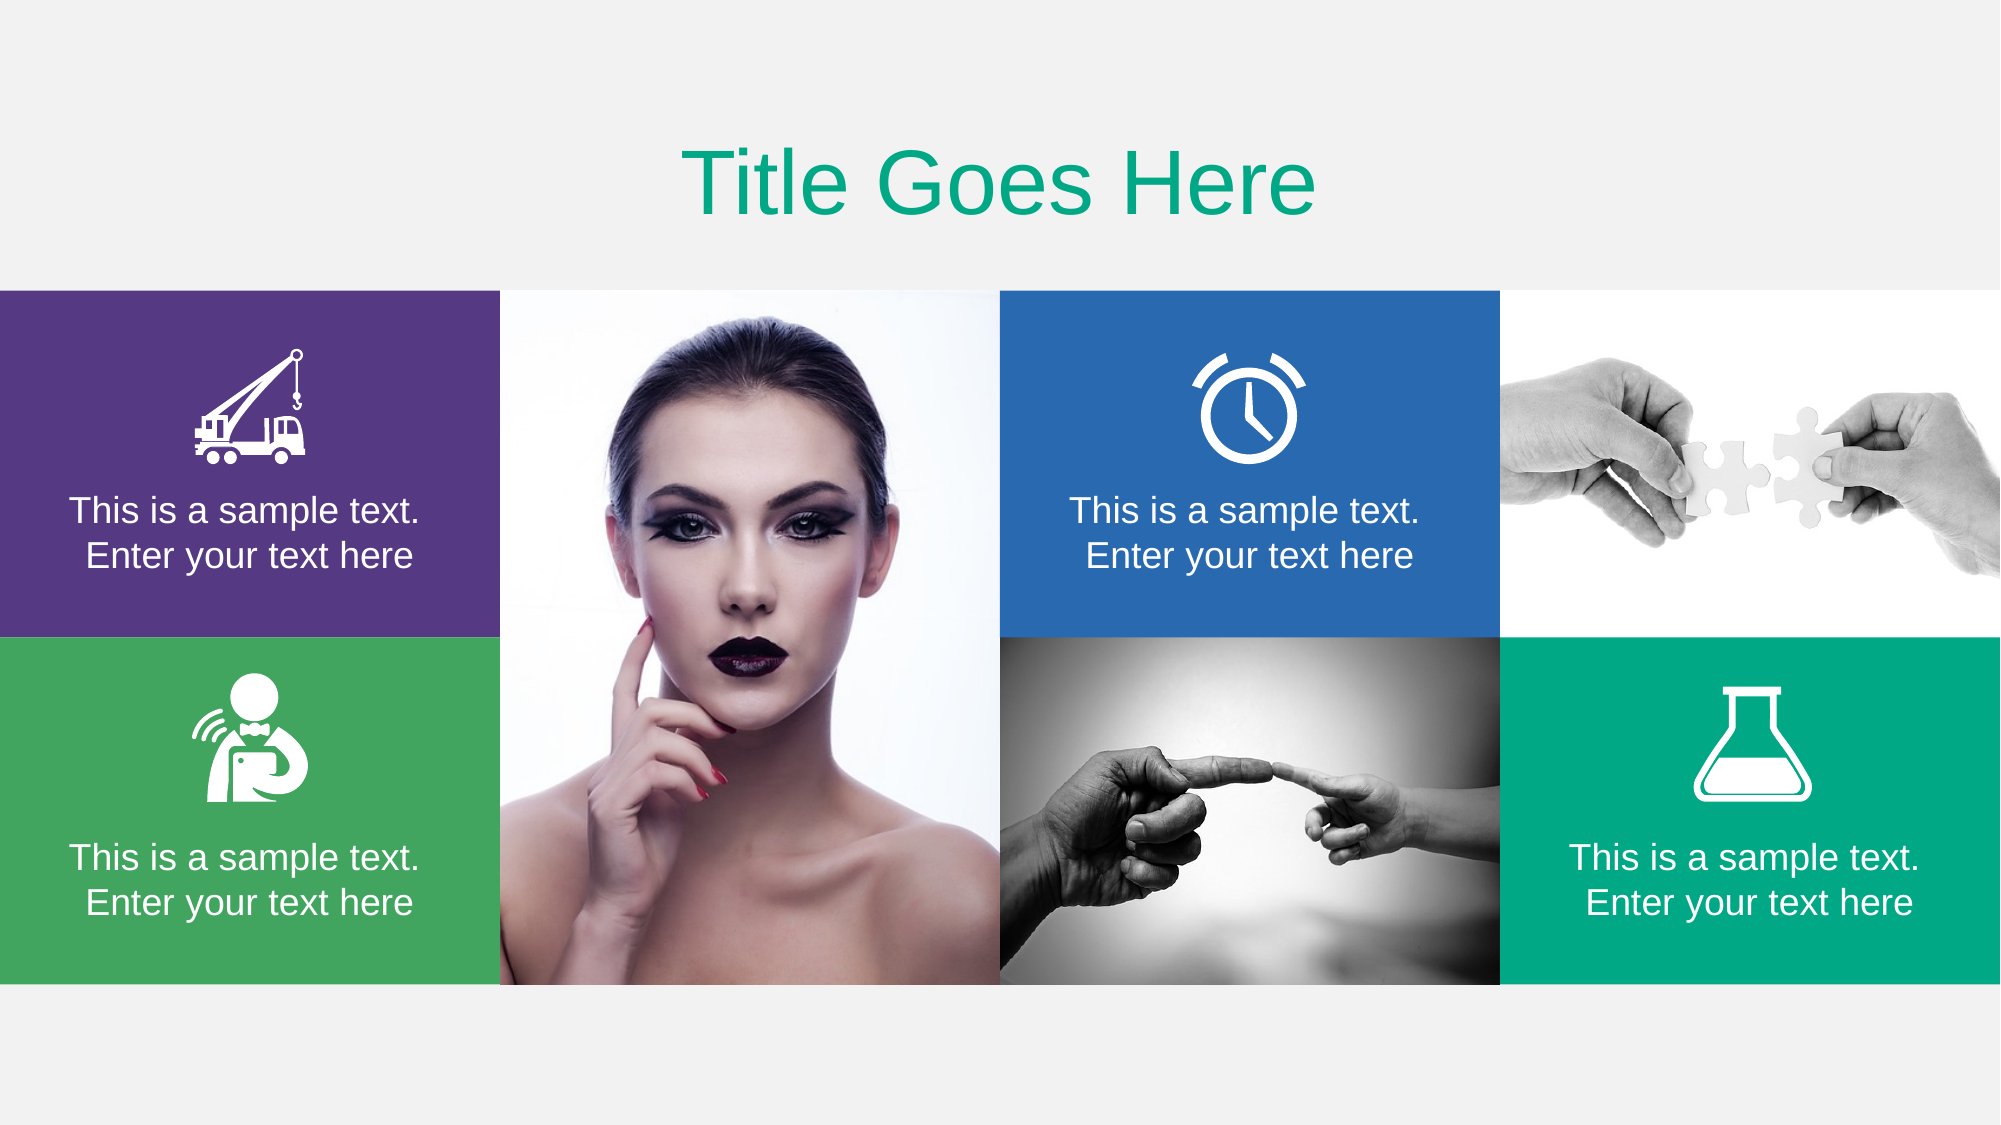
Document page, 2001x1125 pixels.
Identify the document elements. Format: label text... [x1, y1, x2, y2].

text_box [1200, 367, 1298, 465]
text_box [194, 348, 306, 465]
text_box [1191, 352, 1229, 389]
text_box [191, 673, 308, 802]
text_box This is a sample text. Enter your text here [0, 290, 499, 636]
text_box Title Goes Here [611, 115, 1389, 240]
text_box [1269, 352, 1307, 389]
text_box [1693, 686, 1812, 802]
text_box This is a sample text. Enter your text here [1499, 636, 2000, 985]
text_box [499, 290, 1001, 985]
text_box [1501, 290, 2000, 636]
text_box This is a sample text. Enter your text here [999, 290, 1501, 638]
text_box [1001, 638, 1499, 985]
text_box This is a sample text. Enter your text here [0, 636, 499, 985]
